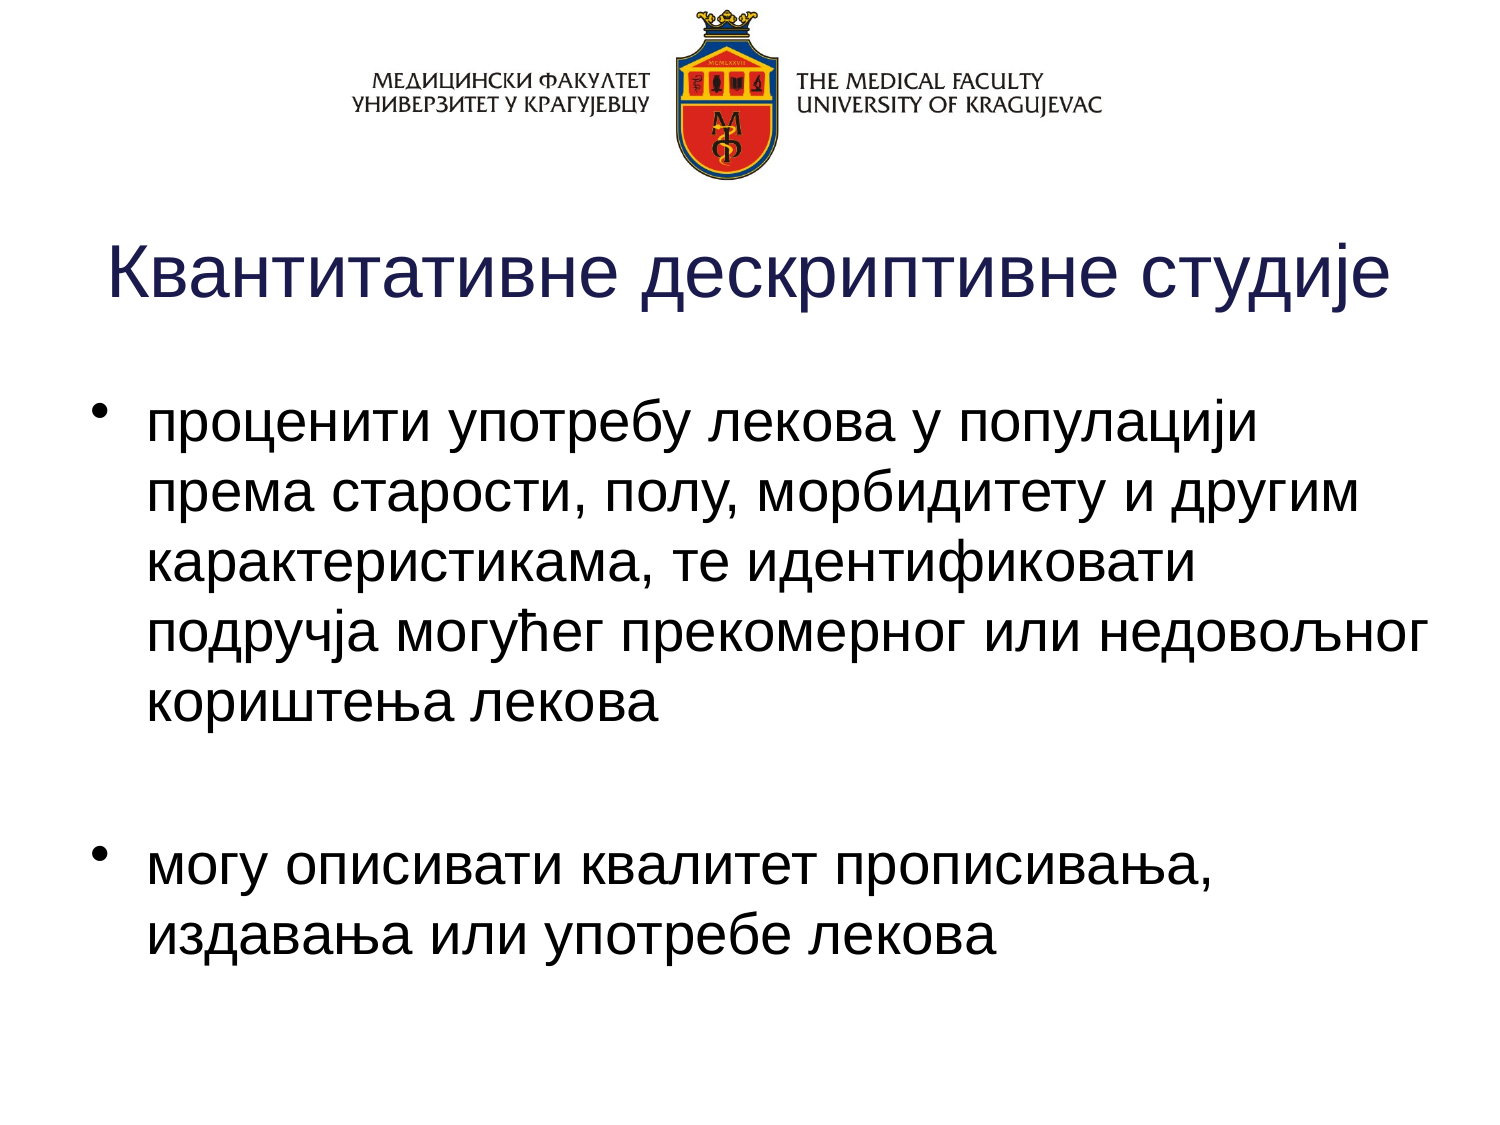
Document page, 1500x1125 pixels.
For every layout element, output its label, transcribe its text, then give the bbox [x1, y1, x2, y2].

picture [328, 0, 1125, 173]
title Квантитативне дескриптивне студије [74, 173, 1426, 362]
list проценити употребу лекова у популацији према старости, полу, морбидитету и другим карактеристикама, те идентификовати подручја могућег прекомерног или недовољног кориштења лекова могу описивати квалитет прописивања, издавања или употребе лекова [74, 374, 1448, 1118]
